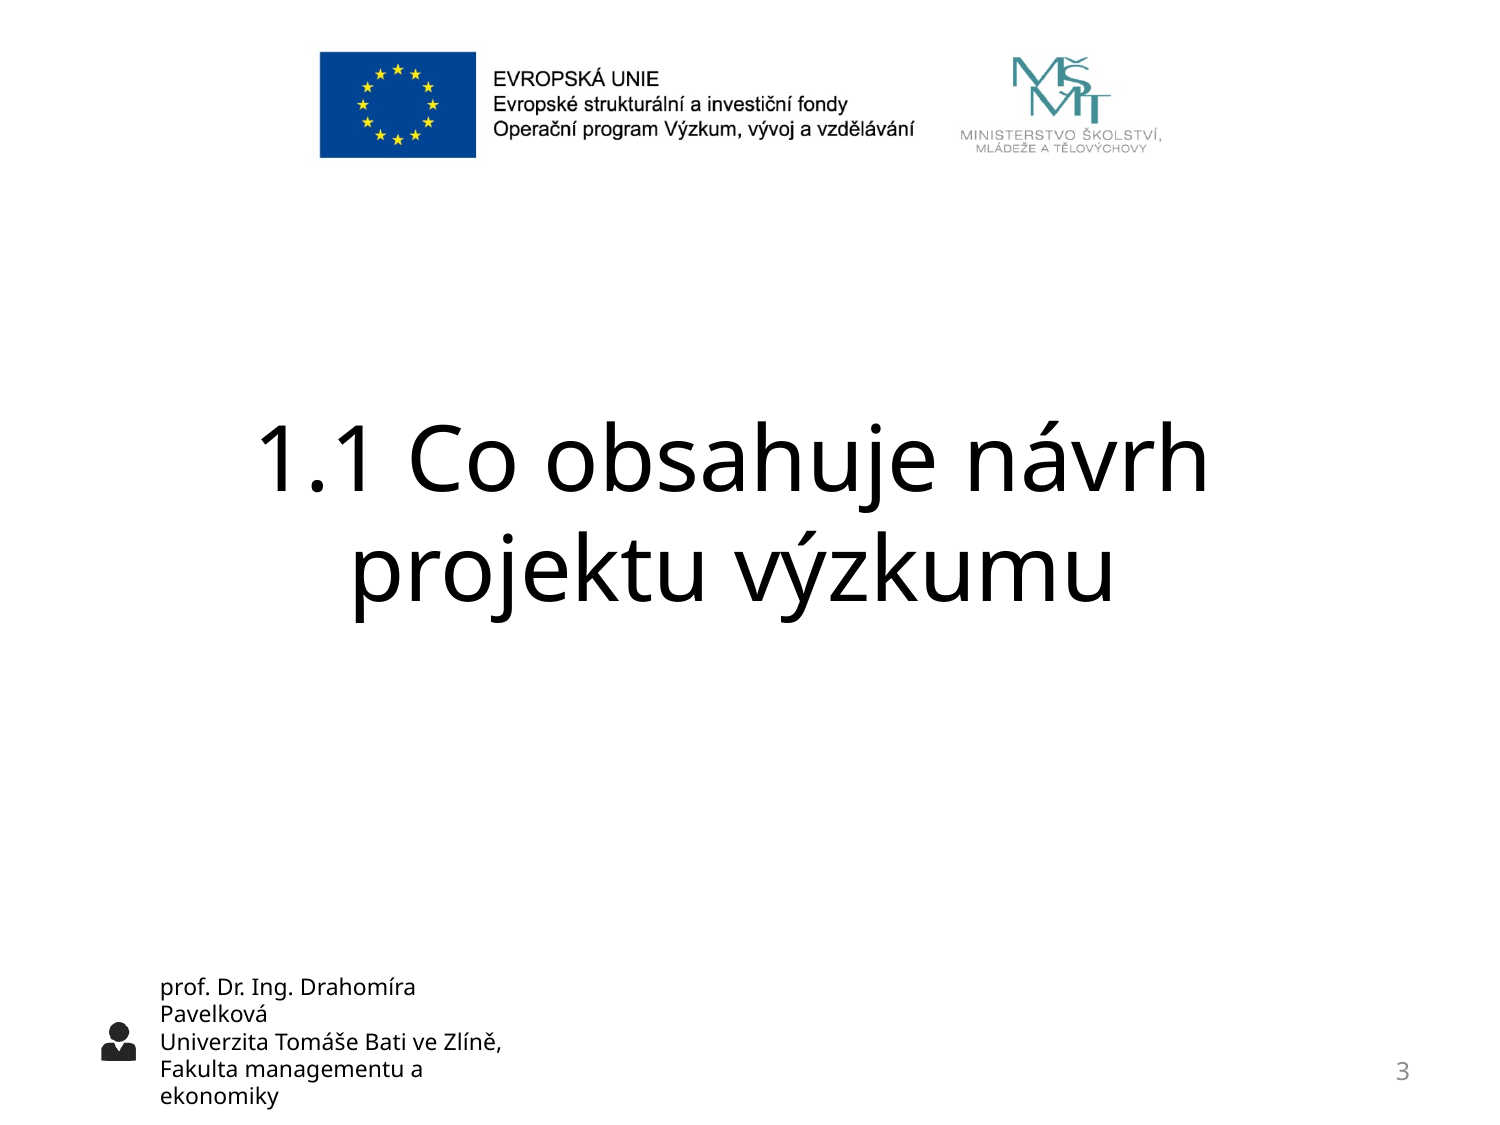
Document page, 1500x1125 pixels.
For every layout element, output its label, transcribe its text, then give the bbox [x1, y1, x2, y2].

slide_number 3 [1074, 1042, 1425, 1103]
picture [267, 0, 1213, 210]
footer prof. Dr. Ing. Drahomíra Pavelková Univerzita Tomáše Bati ve Zlíně, Fakulta managementu a ekonomiky [145, 999, 526, 1083]
picture [101, 1021, 136, 1062]
title 1.1 Co obsahuje návrh projektu výzkumu [101, 385, 1366, 634]
